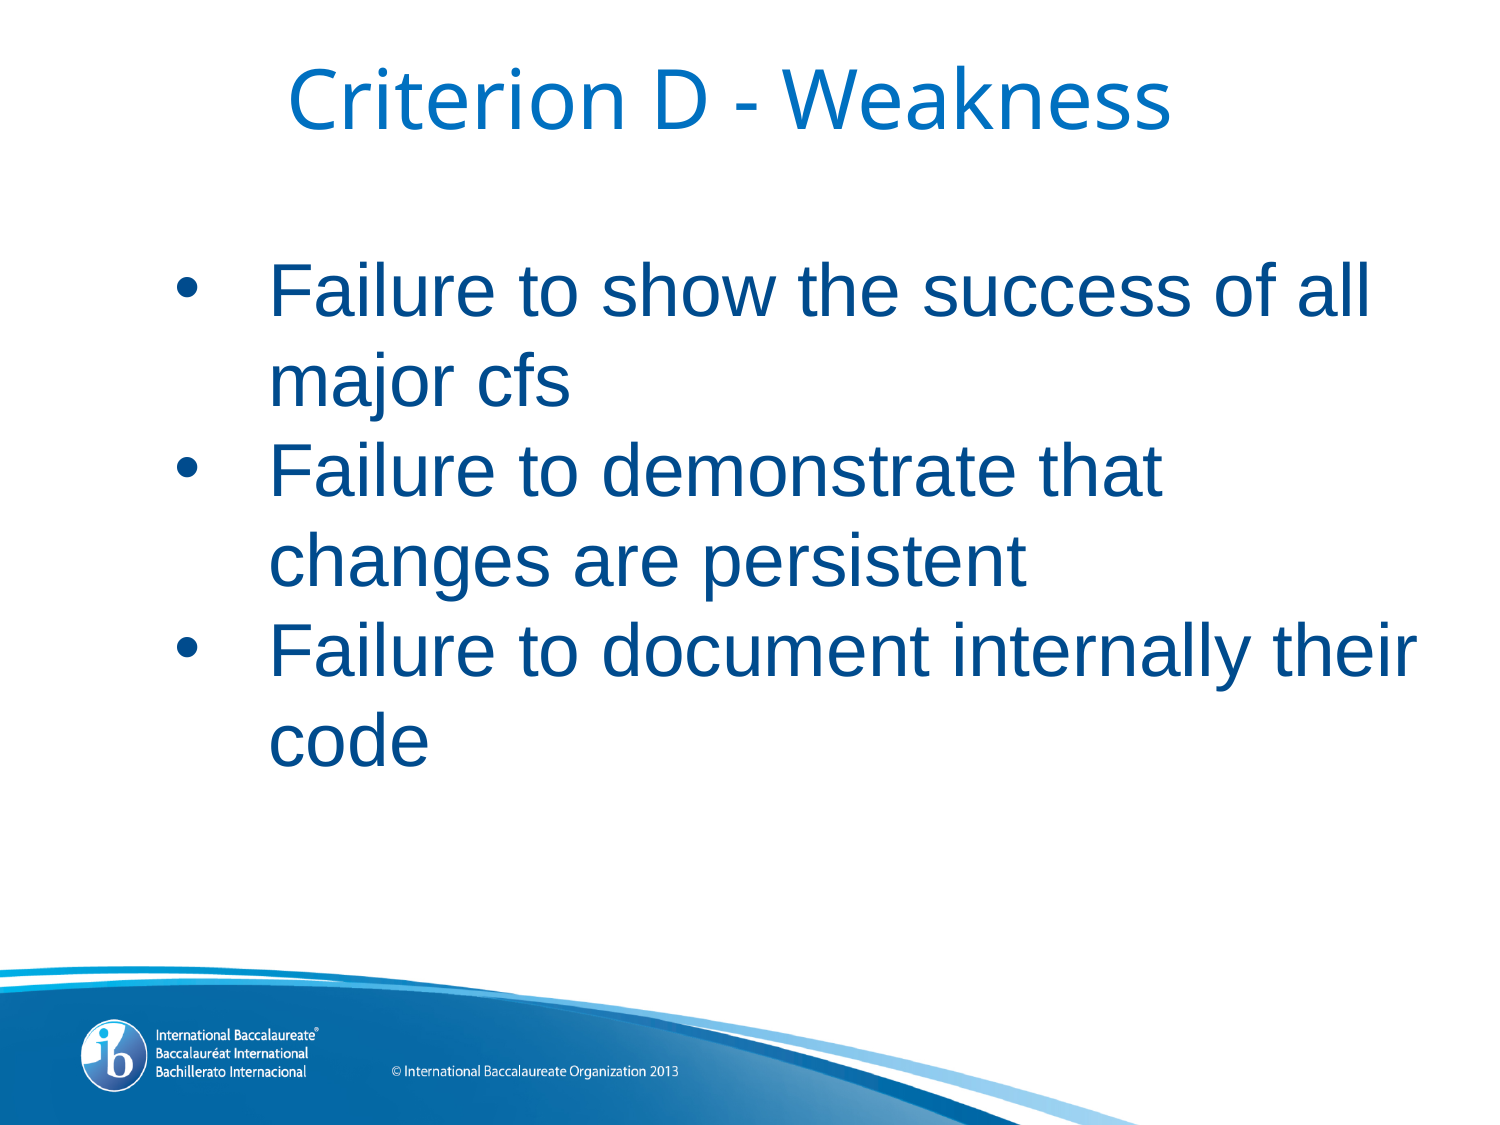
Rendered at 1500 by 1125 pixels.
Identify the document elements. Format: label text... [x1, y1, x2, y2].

title Criterion D - Weakness [74, 37, 1386, 156]
list Failure to show the success of all major cfs Failure to demonstrate that changes are persistent Failure to document internally their code [24, 241, 1438, 876]
picture [0, 941, 1500, 1125]
